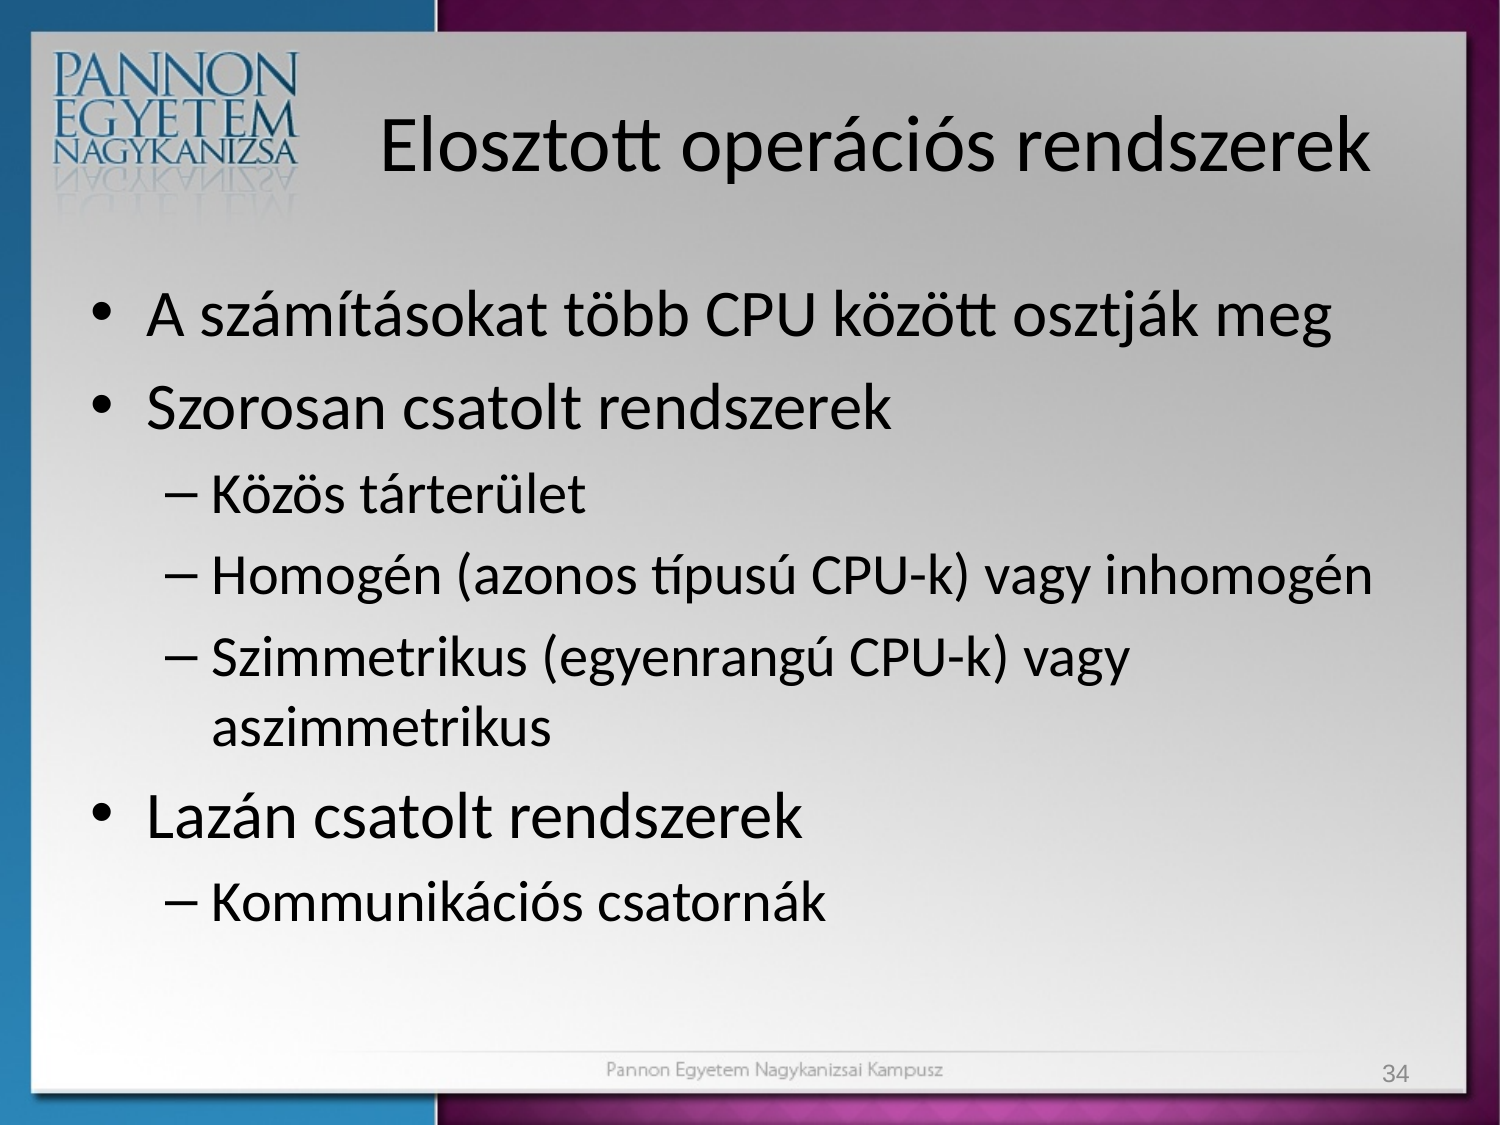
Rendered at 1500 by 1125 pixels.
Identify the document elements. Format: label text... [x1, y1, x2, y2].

title Elosztott operációs rendszerek [328, 45, 1425, 233]
picture [0, 0, 1500, 1125]
list A számításokat több CPU között osztják meg Szorosan csatolt rendszerek Közös tárterület Homogén (azonos típusú CPU-k) vagy inhomogén Szimmetrikus (egyenrangú CPU-k) vagy aszimmetrikus Lazán csatolt rendszerek Kommunikációs csatornák [75, 262, 1425, 1038]
slide_number 34 [1074, 1042, 1425, 1103]
